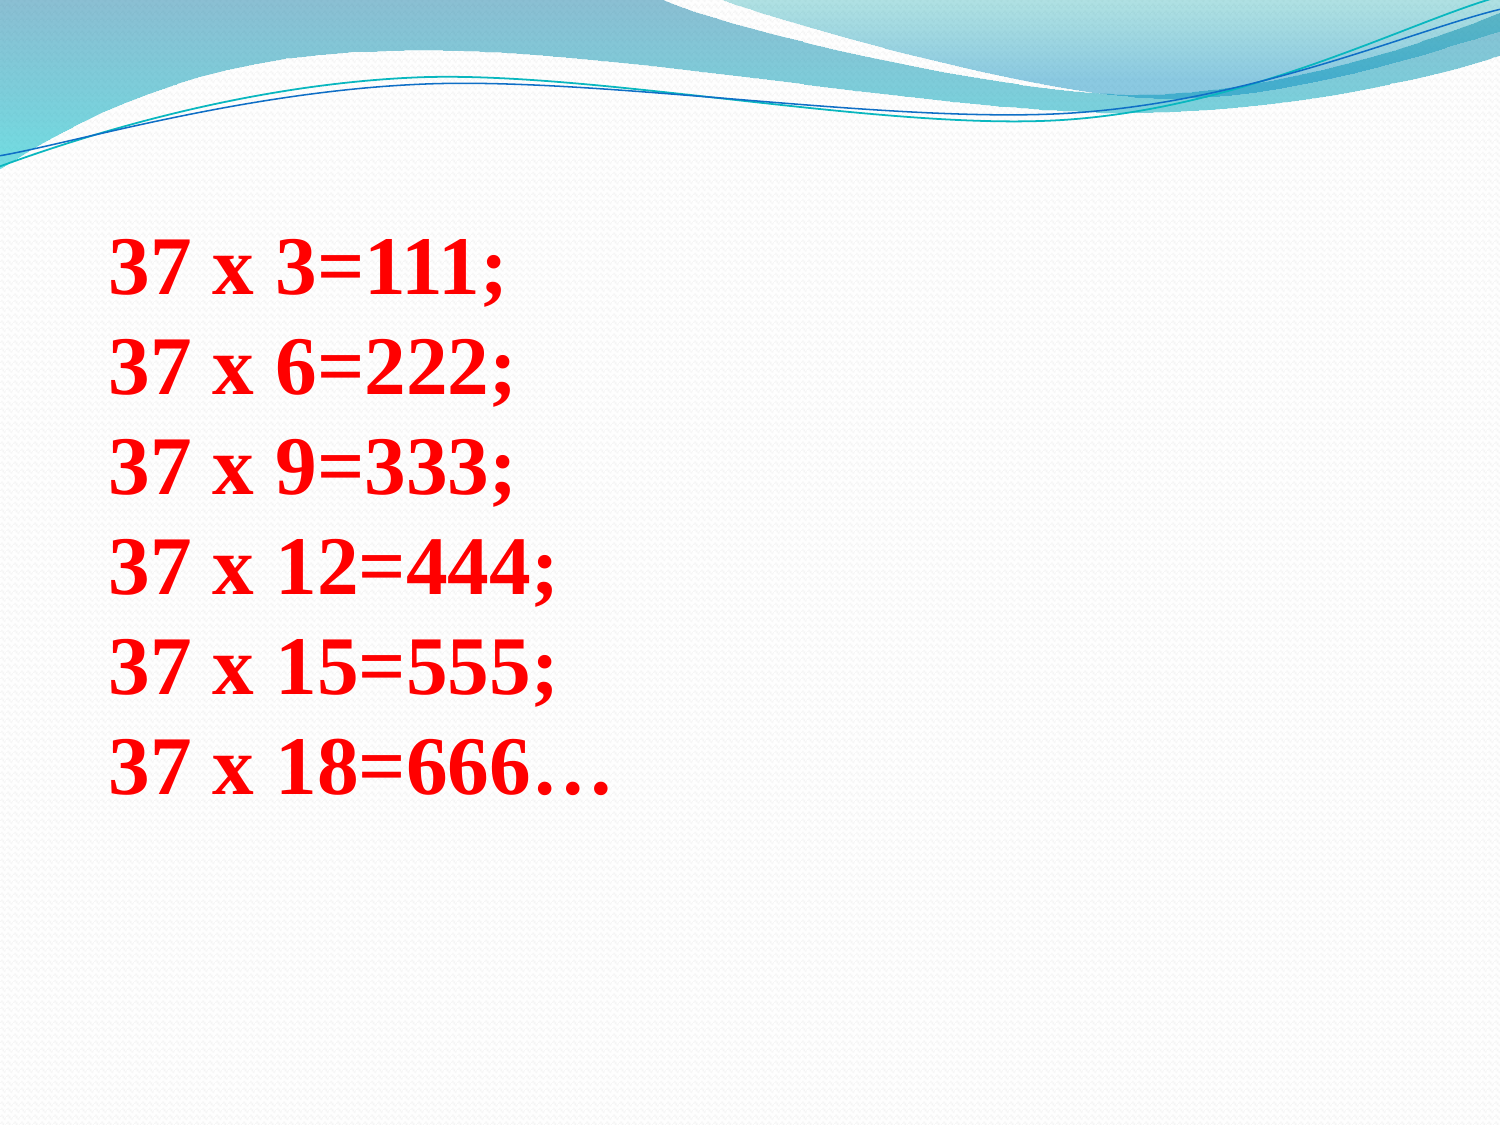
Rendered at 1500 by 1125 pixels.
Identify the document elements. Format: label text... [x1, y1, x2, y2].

text_box 37 х 3=111; 37 х 6=222; 37 х 9=333; 37 х 12=444; 37 х 15=555; 37 х 18=666… [93, 4, 1371, 819]
